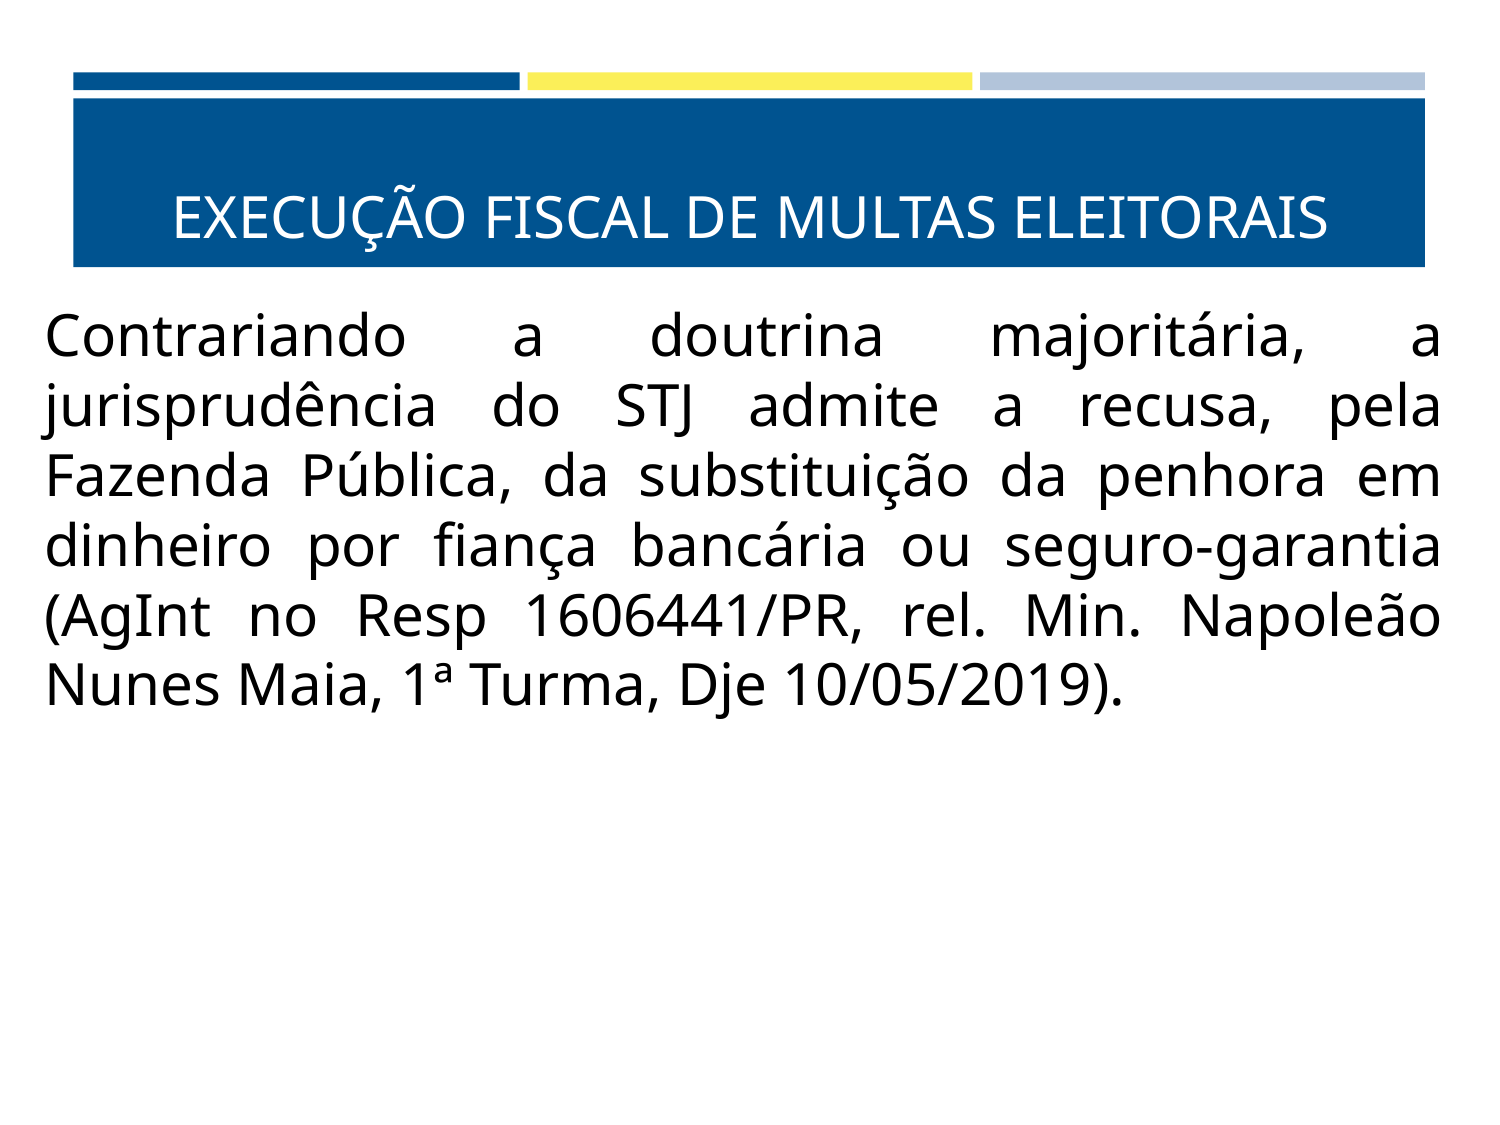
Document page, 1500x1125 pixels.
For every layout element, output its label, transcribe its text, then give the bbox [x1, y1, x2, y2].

title EXECUÇÃO FISCAL DE MULTAS ELEITORAIS [95, 112, 1406, 259]
list Contrariando a doutrina majoritária, a jurisprudência do STJ admite a recusa, pela Fazenda Pública, da substituição da penhora em dinheiro por fiança bancária ou seguro-garantia (AgInt no Resp 1606441/PR, rel. Min. Napoleão Nunes Maia, 1ª Turma, Dje 10/05/2019). [29, 290, 1459, 1094]
